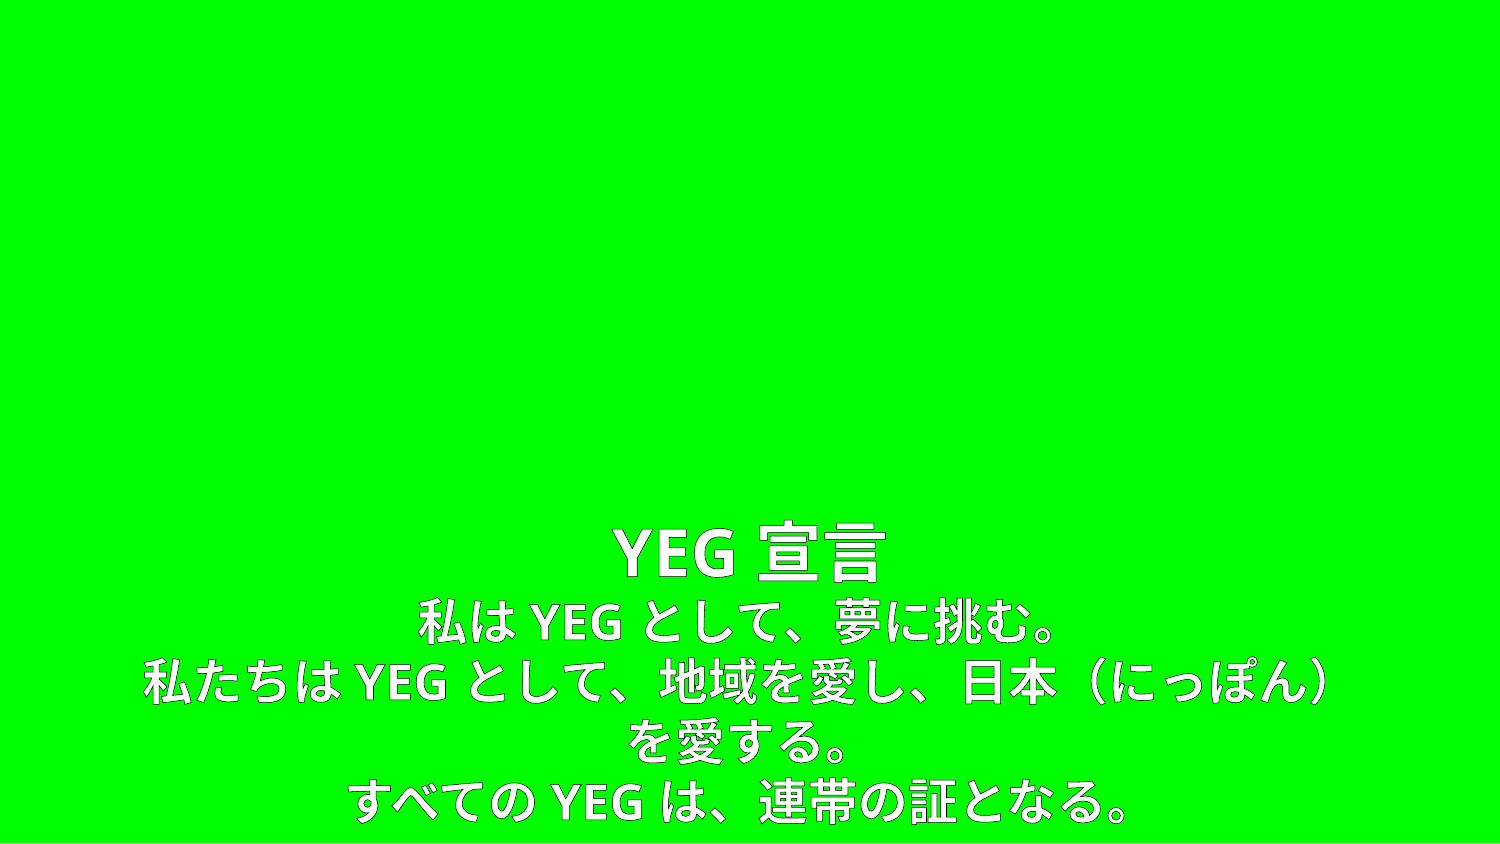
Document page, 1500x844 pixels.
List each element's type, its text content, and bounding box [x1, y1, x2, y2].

text_box YEG宣言 私はYEGとして、夢に挑む。 私たちはYEGとして、地域を愛し、日本（にっぽん）を愛する。 すべてのYEGは、連帯の証となる。 [102, 516, 1397, 824]
